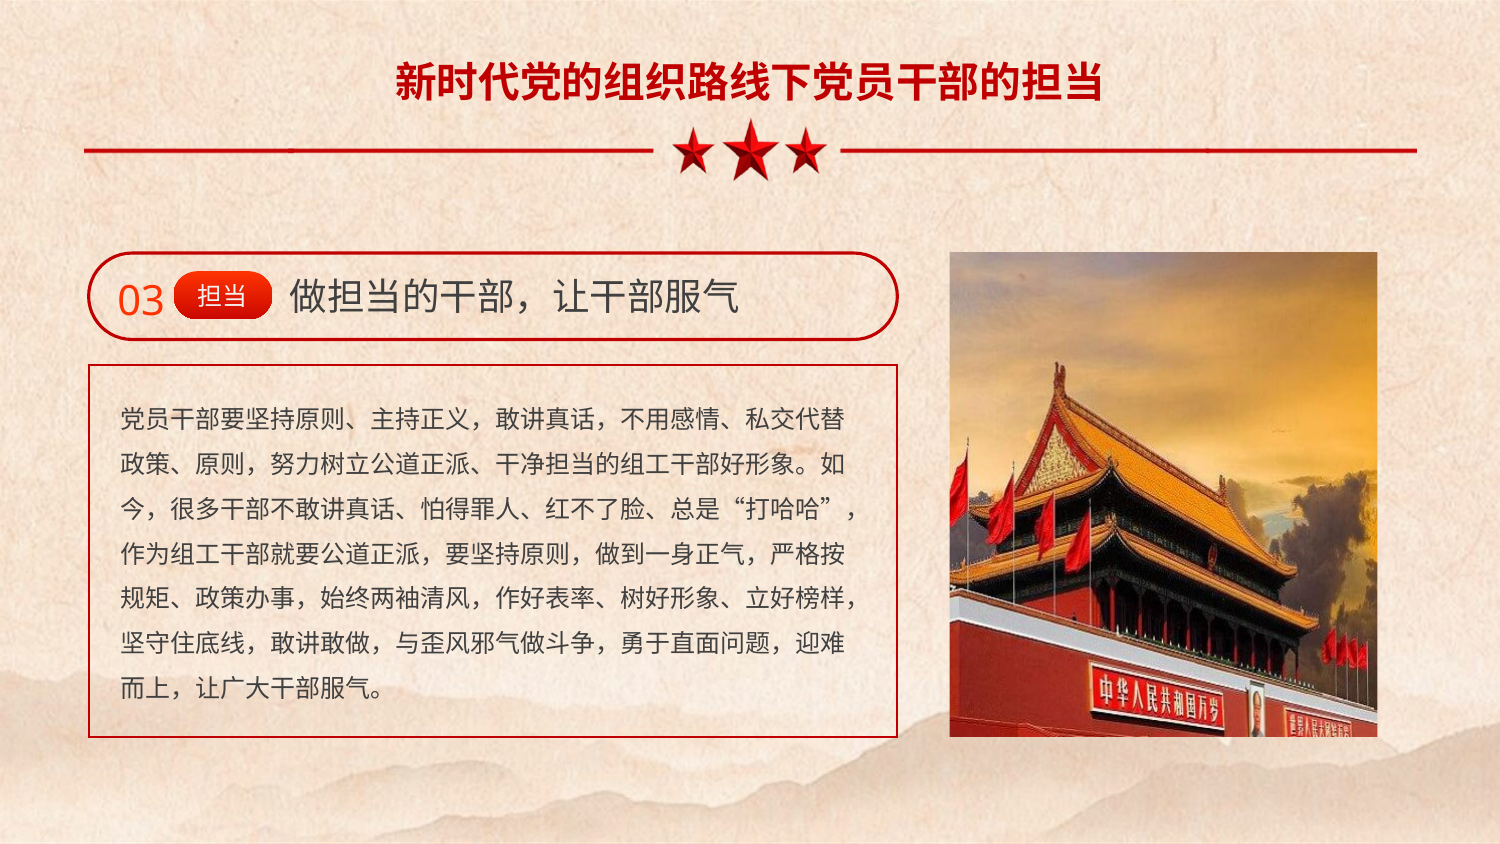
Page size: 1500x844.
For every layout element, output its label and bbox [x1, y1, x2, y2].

text_box [88, 364, 898, 738]
text_box [949, 252, 1378, 738]
picture [0, 0, 1500, 844]
text_box [88, 253, 1060, 340]
